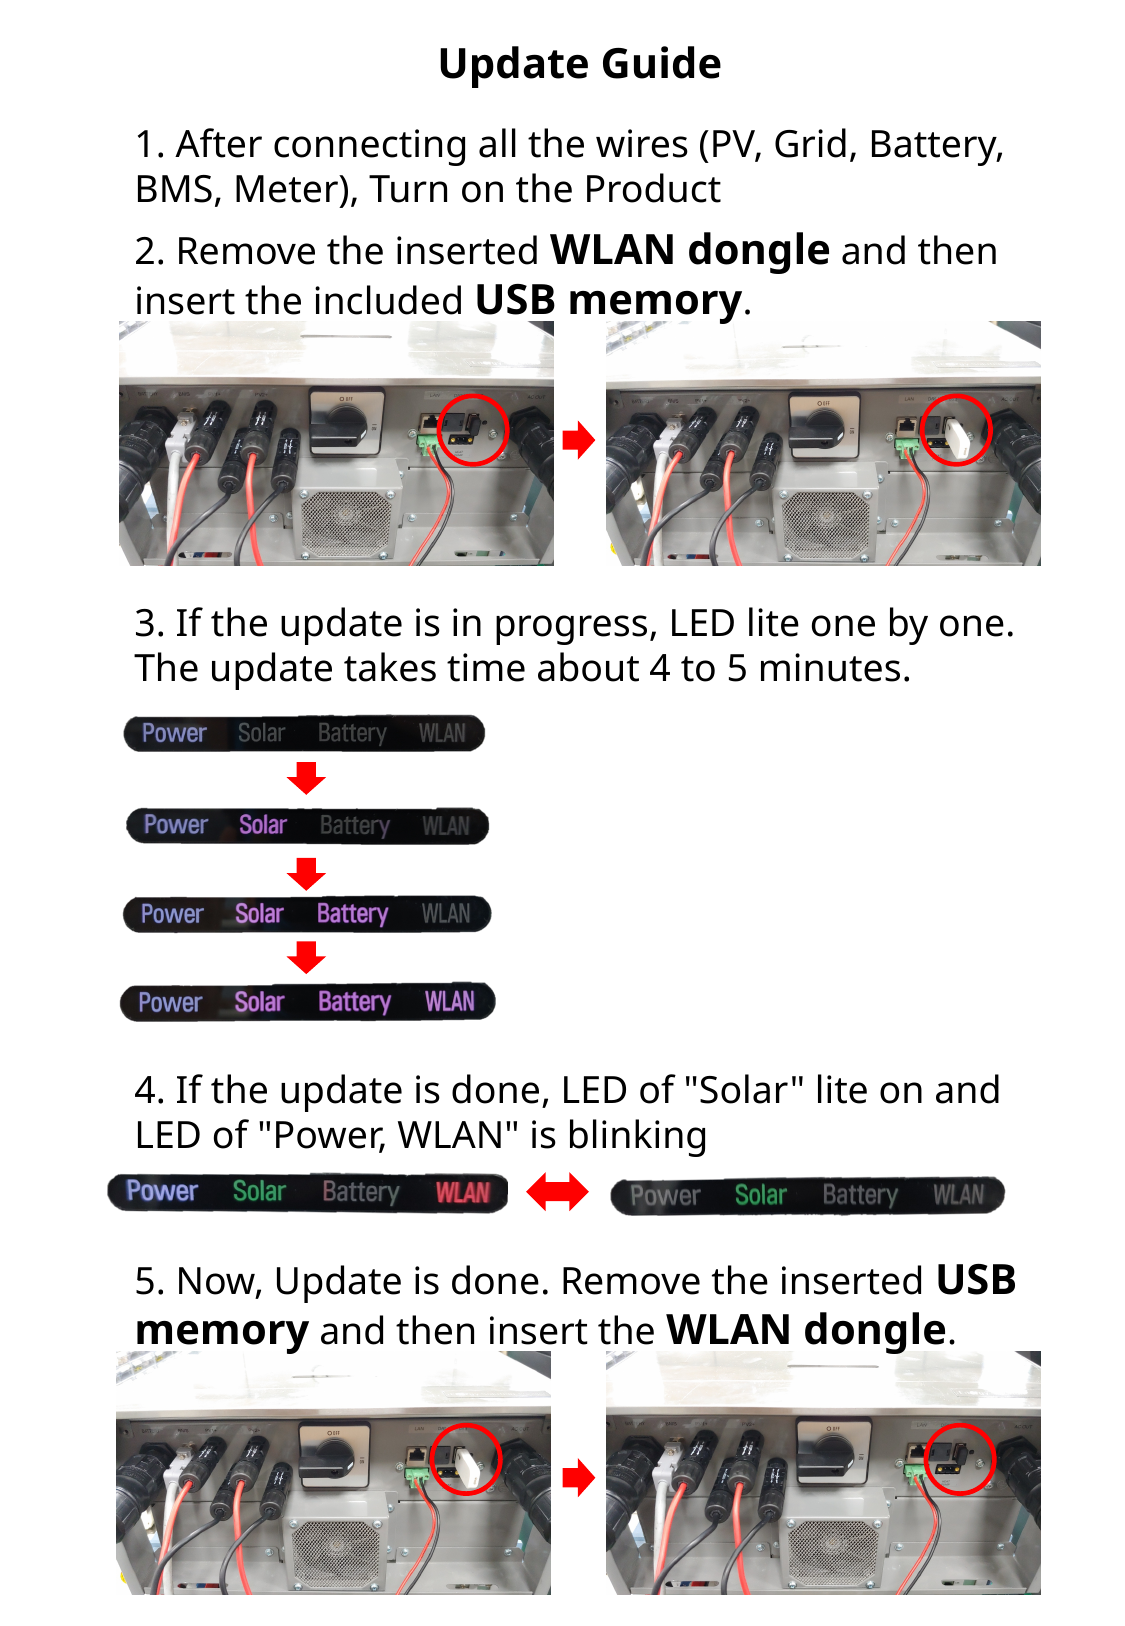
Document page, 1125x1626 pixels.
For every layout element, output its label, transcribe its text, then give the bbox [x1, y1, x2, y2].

picture [606, 1168, 1009, 1222]
picture [119, 321, 554, 566]
picture [606, 321, 1041, 566]
text_box [562, 420, 596, 460]
text_box 3. If the update is in progress, LED lite one by one. The update takes time about 4 to 5 minutes. [119, 591, 1041, 697]
text_box 2. Remove the inserted WLAN dongle and then insert the included USB memory. [119, 218, 1041, 331]
text_box [286, 857, 327, 886]
picture [113, 974, 499, 1029]
text_box [286, 767, 327, 795]
text_box [286, 945, 327, 974]
text_box 5. Now, Update is done. Remove the inserted USB memory and then insert the WLAN dongle. [119, 1245, 1041, 1360]
picture [104, 1163, 509, 1219]
text_box 1. After connecting all the wires (PV, Grid, Battery, BMS, Meter), Turn on the Product [119, 112, 1041, 218]
picture [606, 1351, 1041, 1596]
picture [111, 697, 502, 767]
text_box [526, 1172, 589, 1212]
text_box [562, 1457, 596, 1498]
picture [116, 1351, 551, 1596]
picture [116, 886, 497, 945]
picture [111, 797, 501, 857]
text_box Update Guide [119, 29, 1041, 95]
text_box 4. If the update is done, LED of "Solar" lite on and LED of "Power, WLAN" is blinking [119, 1058, 1041, 1164]
